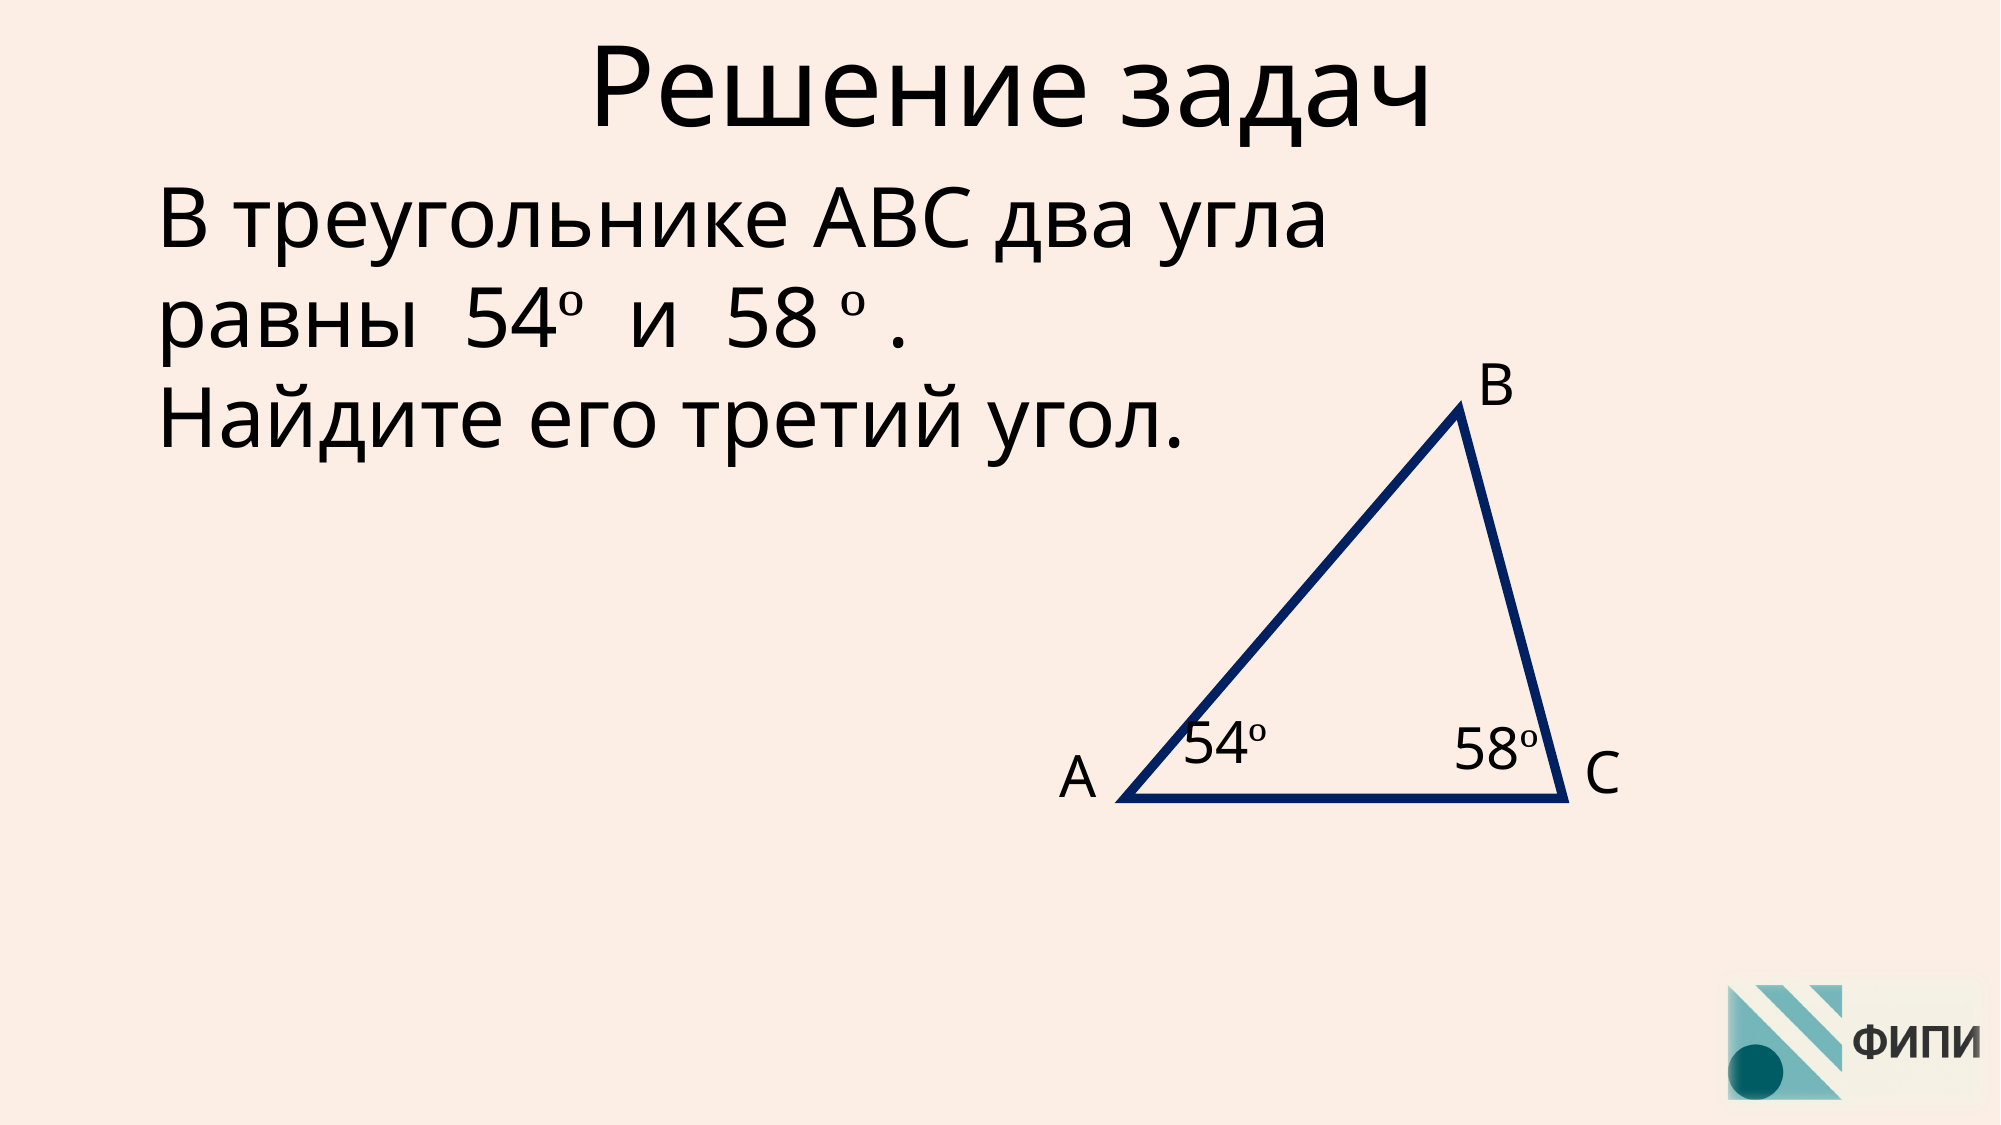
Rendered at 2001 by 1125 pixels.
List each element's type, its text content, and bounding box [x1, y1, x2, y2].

title Решение задач [149, 13, 1875, 168]
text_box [1048, 339, 1644, 818]
picture [1708, 959, 2000, 1124]
text_box В треугольнике ABC два угла равны 54º и 58 º . Найдите его третий угол. [141, 156, 1602, 472]
